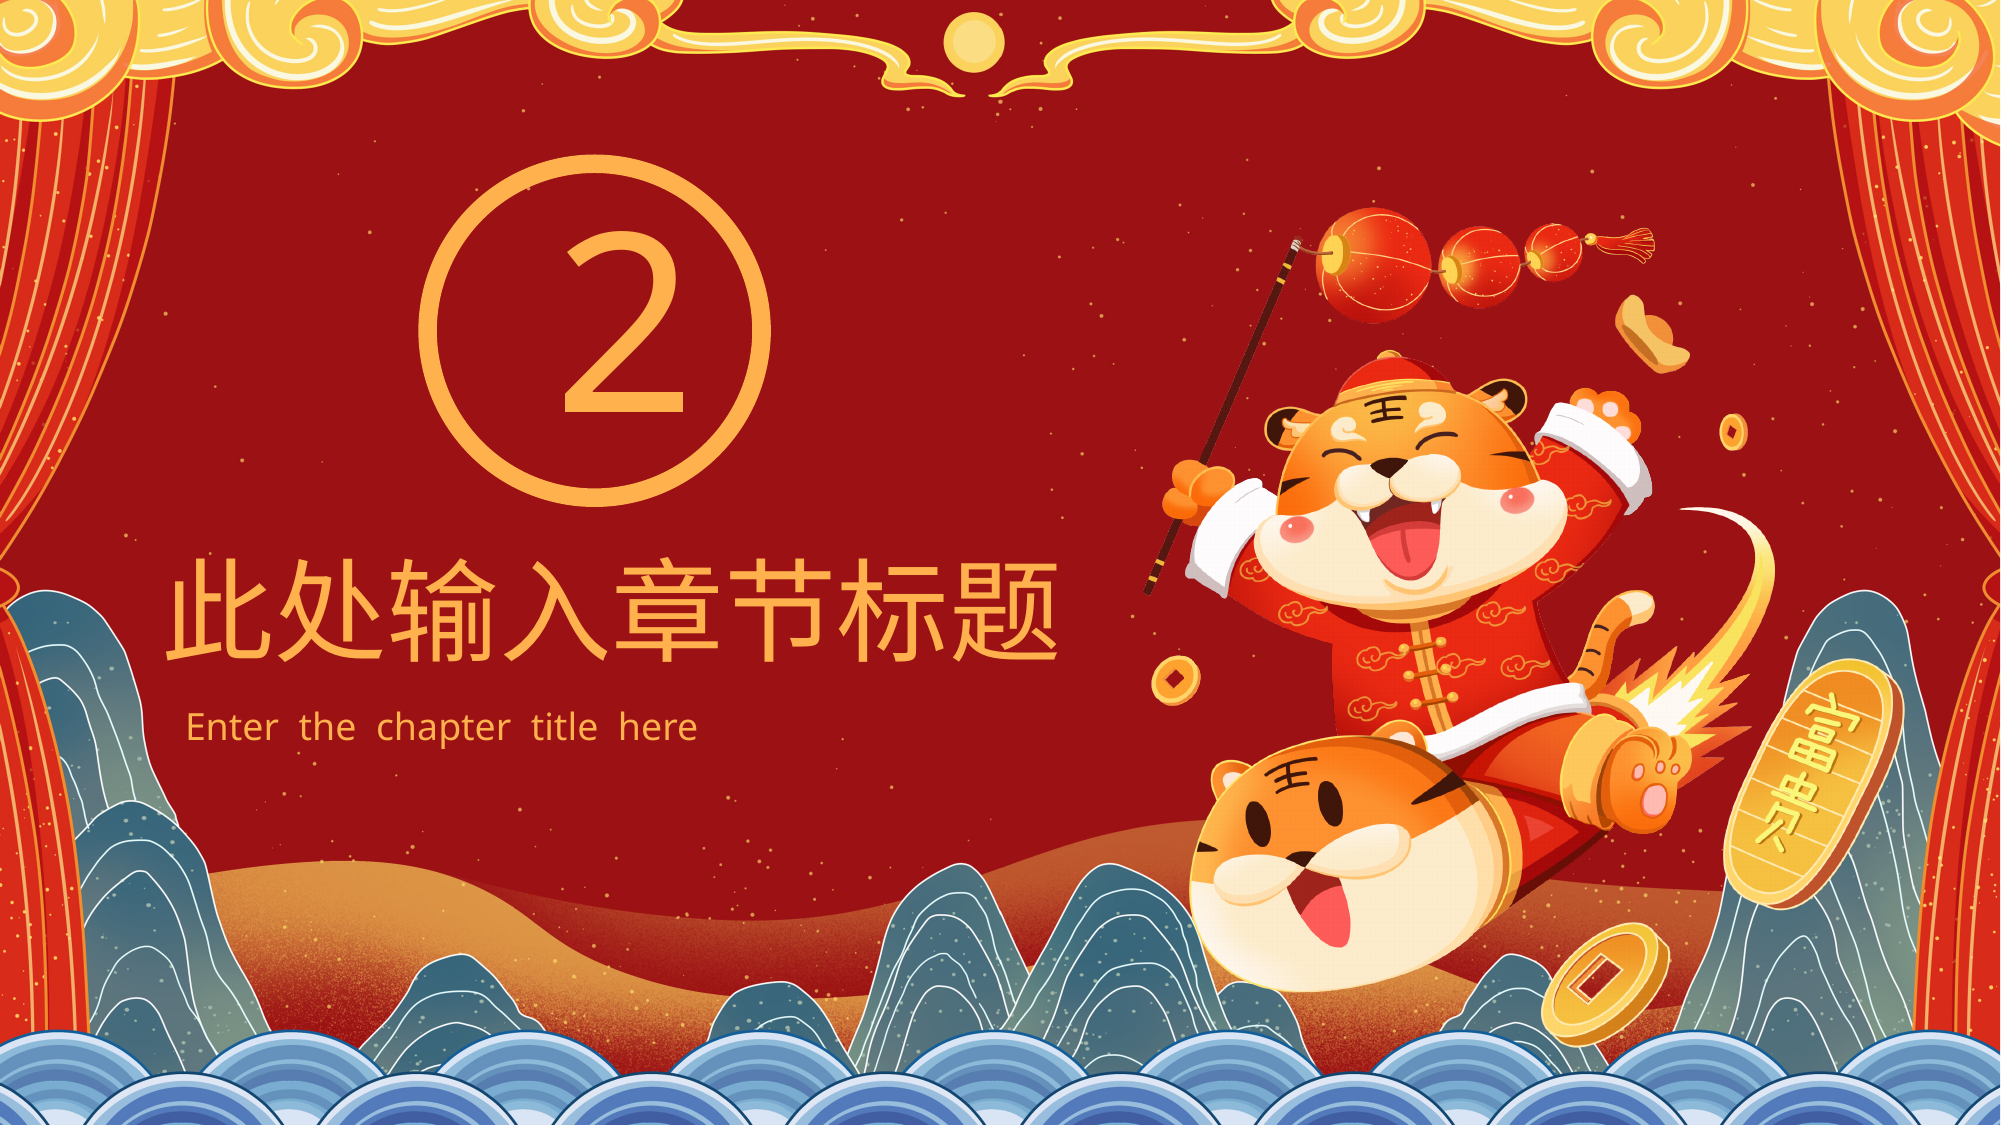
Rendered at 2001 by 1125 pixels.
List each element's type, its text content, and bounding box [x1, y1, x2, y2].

text_box [417, 162, 772, 509]
picture [0, 0, 2001, 1125]
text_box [146, 533, 1099, 756]
text_box 2 [538, 155, 651, 470]
